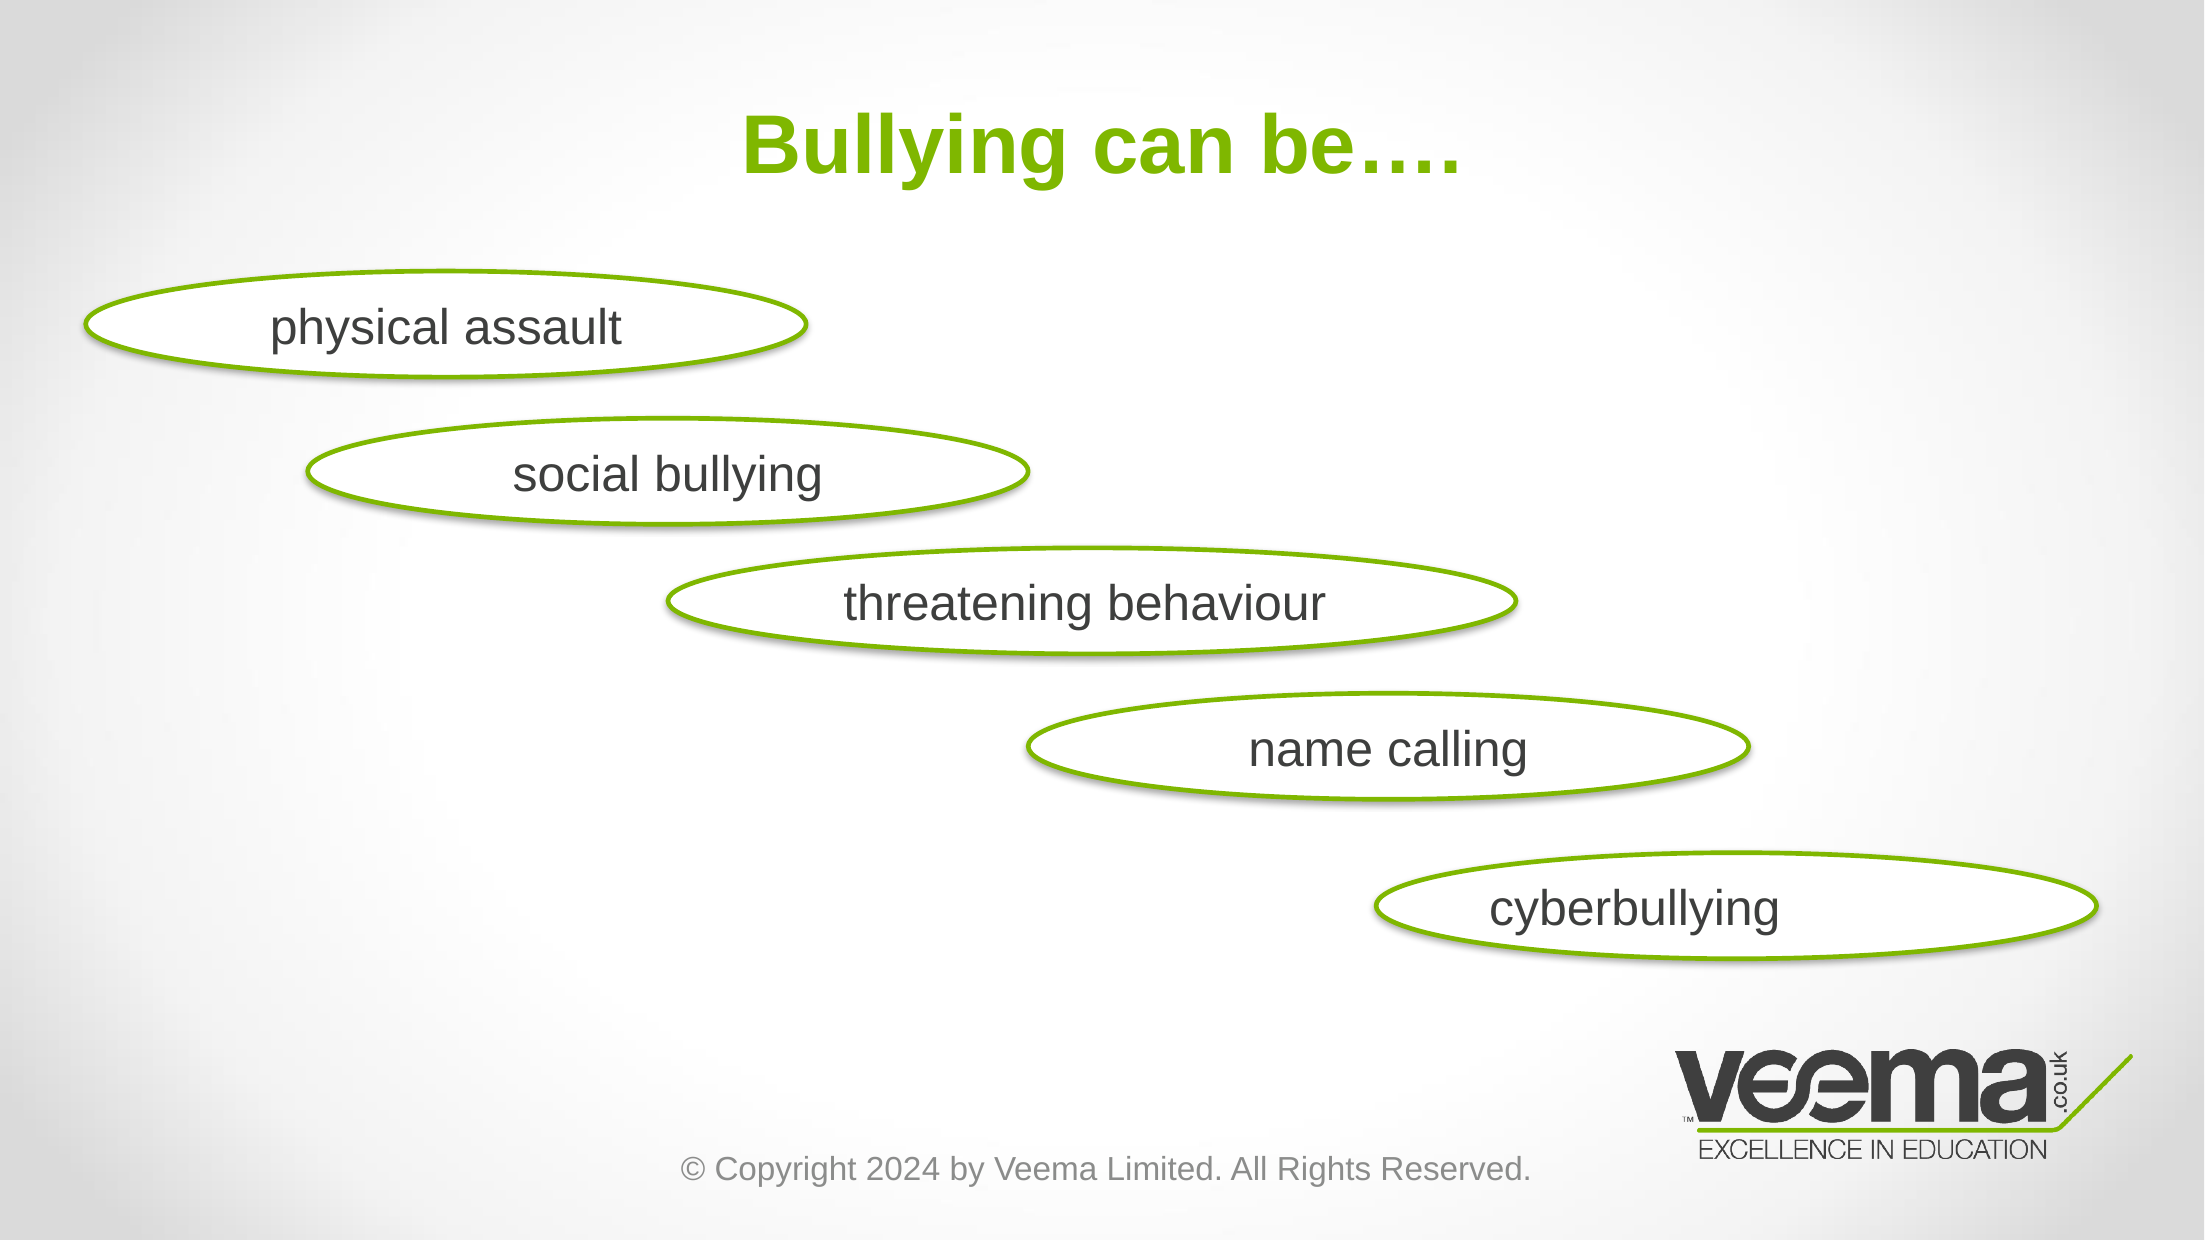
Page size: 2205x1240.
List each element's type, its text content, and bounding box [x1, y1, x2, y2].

picture [0, 0, 2205, 1240]
text_box name calling [1028, 693, 1749, 800]
text_box social bullying [307, 418, 1029, 525]
text_box physical assault [85, 271, 807, 378]
text_box cyberbullying [1376, 852, 2097, 959]
text_box threatening behaviour [667, 547, 1517, 654]
title Bullying can be…. [109, 82, 2095, 290]
